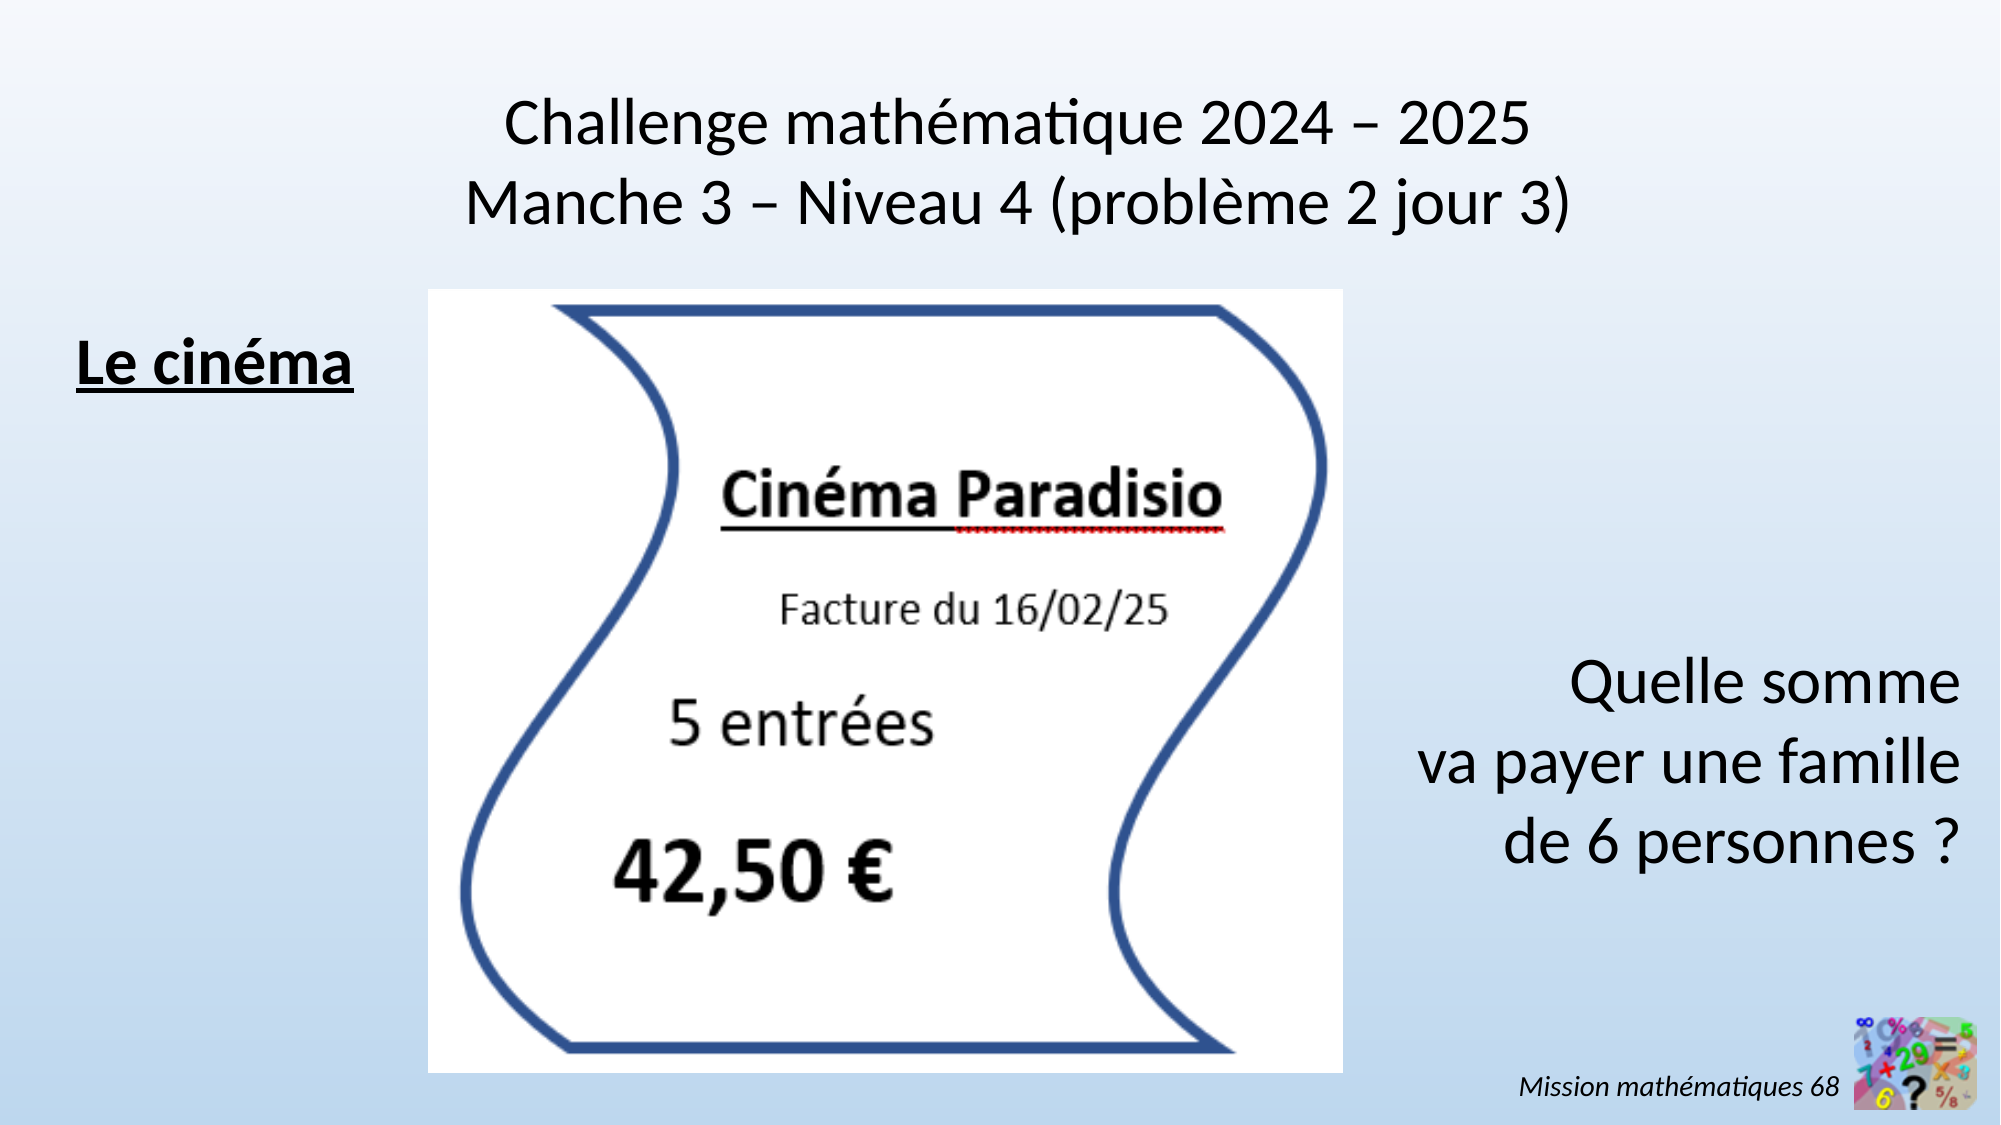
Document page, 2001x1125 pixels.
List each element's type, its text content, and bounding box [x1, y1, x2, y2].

text_box Mission mathématiques 68 [1501, 1059, 1854, 1110]
picture [428, 289, 1343, 1073]
picture [1854, 1017, 1977, 1110]
text_box Challenge mathématique 2024 – 2025 Manche 3 – Niveau 4 (problème 2 jour 3) Le cinéma Quelle somme va payer une famille de 6 personnes ? [61, 70, 1977, 885]
